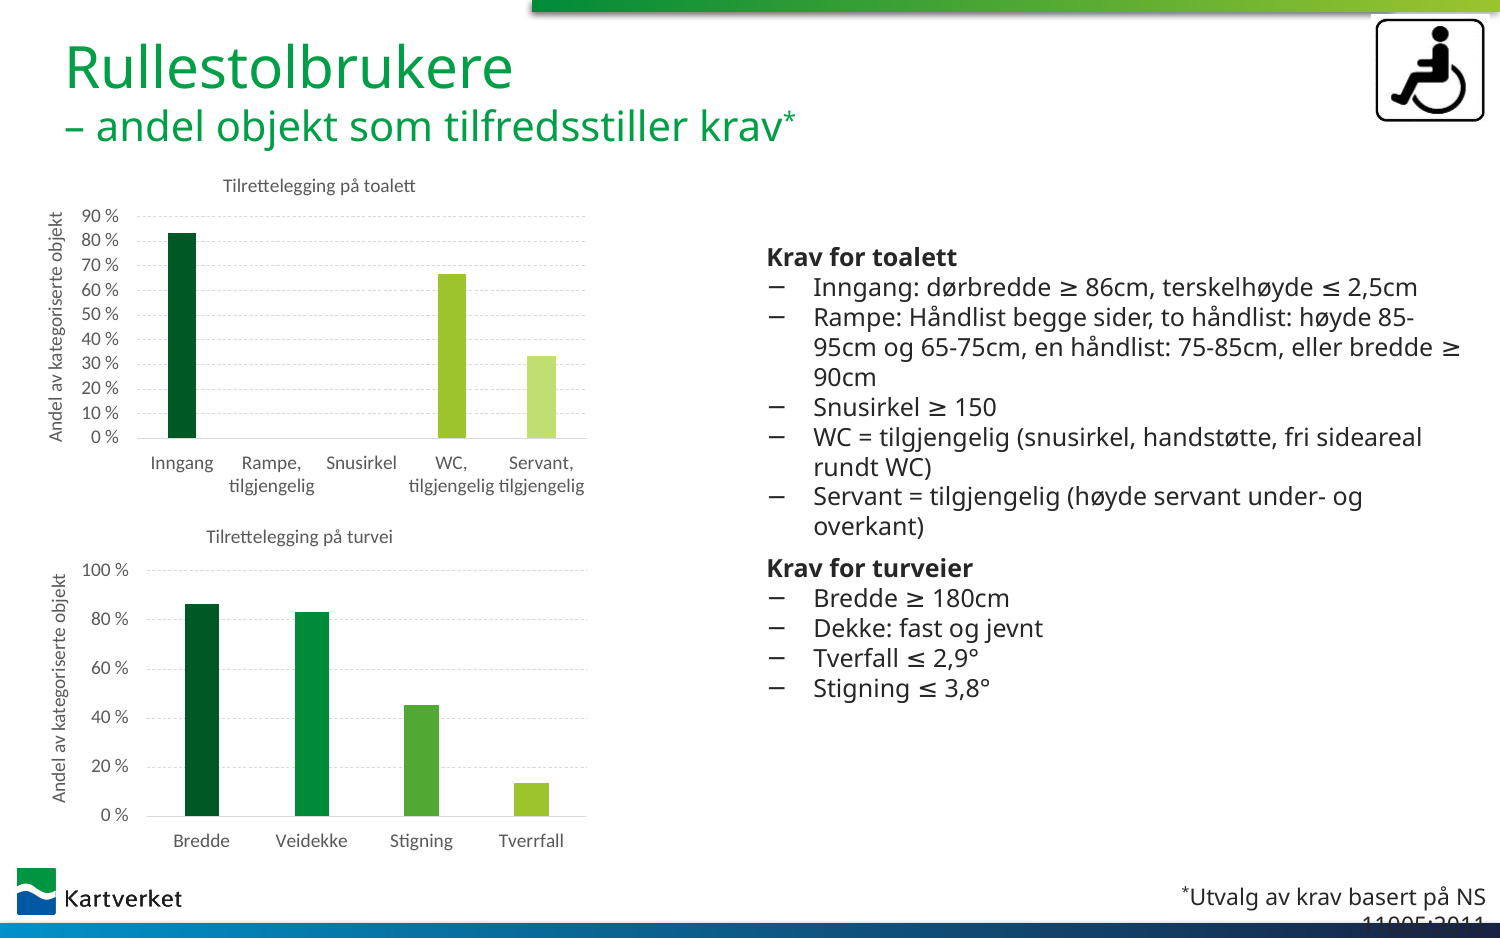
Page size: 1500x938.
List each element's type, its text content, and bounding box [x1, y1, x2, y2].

text_box Krav for turveier Bredde ≥ 180cm Dekke: fast og jevnt Tverfall ≤ 2,9° Stigning ≤ 3,8° [751, 545, 1483, 710]
picture [41, 166, 598, 505]
text_box Krav for toalett Inngang: dørbredde ≥ 86cm, terskelhøyde ≤ 2,5cm Rampe: Håndlist begge sider, to håndlist: høyde 85-95cm og 65-75cm, en håndlist: 75-85cm, eller bredde ≥ 90cm Snusirkel ≥ 150 WC = tilgjengelig (snusirkel, handstøtte, fri sideareal rundt WC) Servant = tilgjengelig (høyde servant under- og overkant) [751, 234, 1483, 545]
picture [1371, 13, 1491, 127]
text_box *Utvalg av krav basert på NS 11005:2011 [1068, 873, 1500, 938]
picture [41, 520, 598, 859]
text_box Rullestolbrukere – andel objekt som tilfredsstiller krav* [49, 14, 1431, 158]
